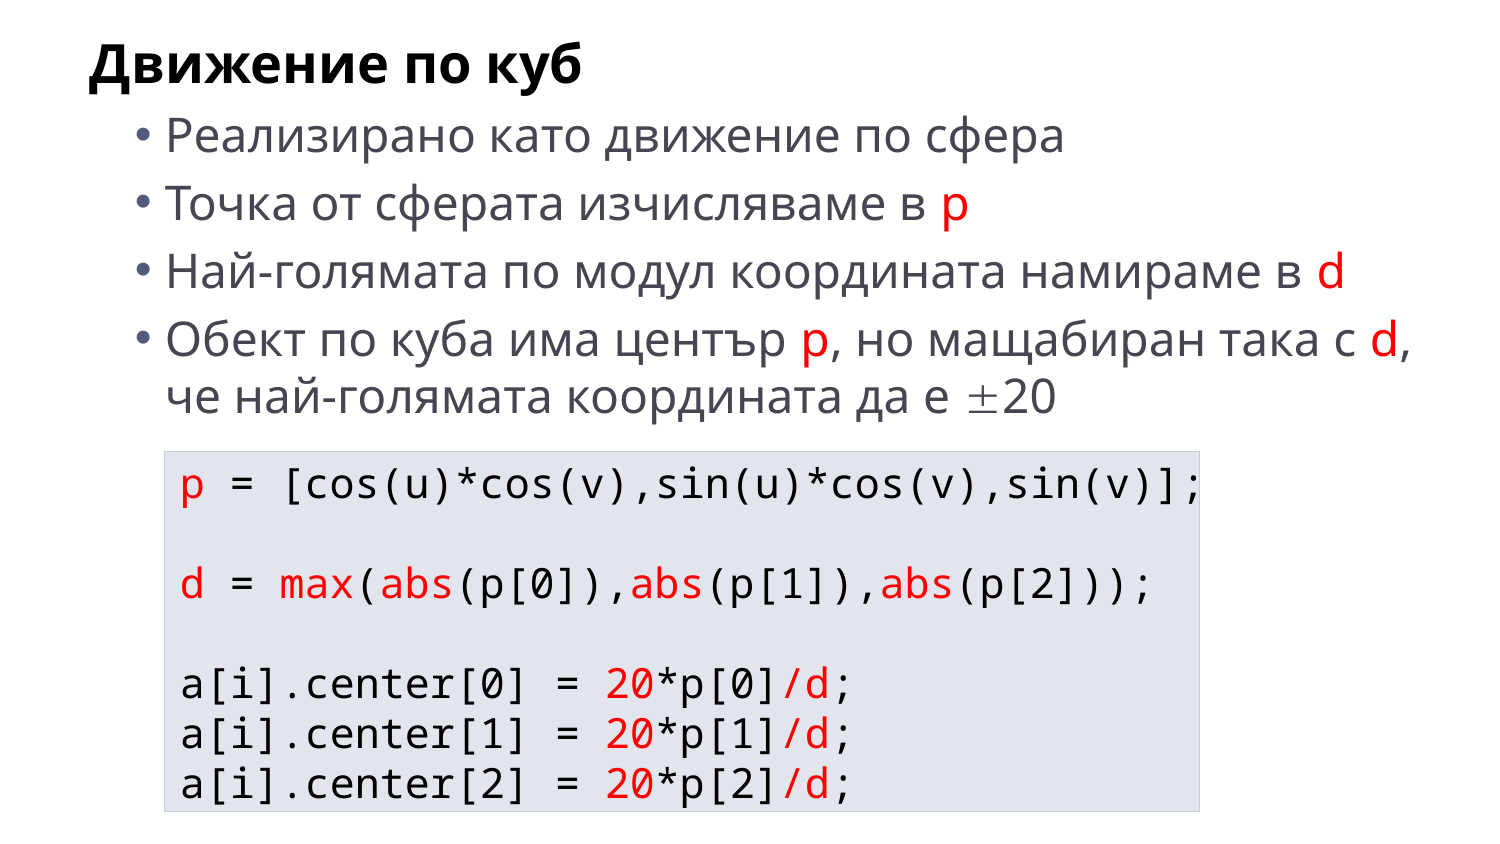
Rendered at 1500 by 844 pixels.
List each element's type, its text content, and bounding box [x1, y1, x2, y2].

text_box p = [cos(u)*cos(v),sin(u)*cos(v),sin(v)]; d = max(abs(p[0]),abs(p[1]),abs(p[2])); a[i].center[0] = 20*p[0]/d; a[i].center[1] = 20*p[1]/d; a[i].center[2] = 20*p[2]/d; [164, 451, 1200, 812]
list Движение по куб Реализирано като движение по сфера Точка от сферата изчисляваме в p Най-голямата по модул координата намираме в d Обект по куба има център p, но мащабиран така с d, че най-голямата координата да е 20 [75, 21, 1475, 835]
